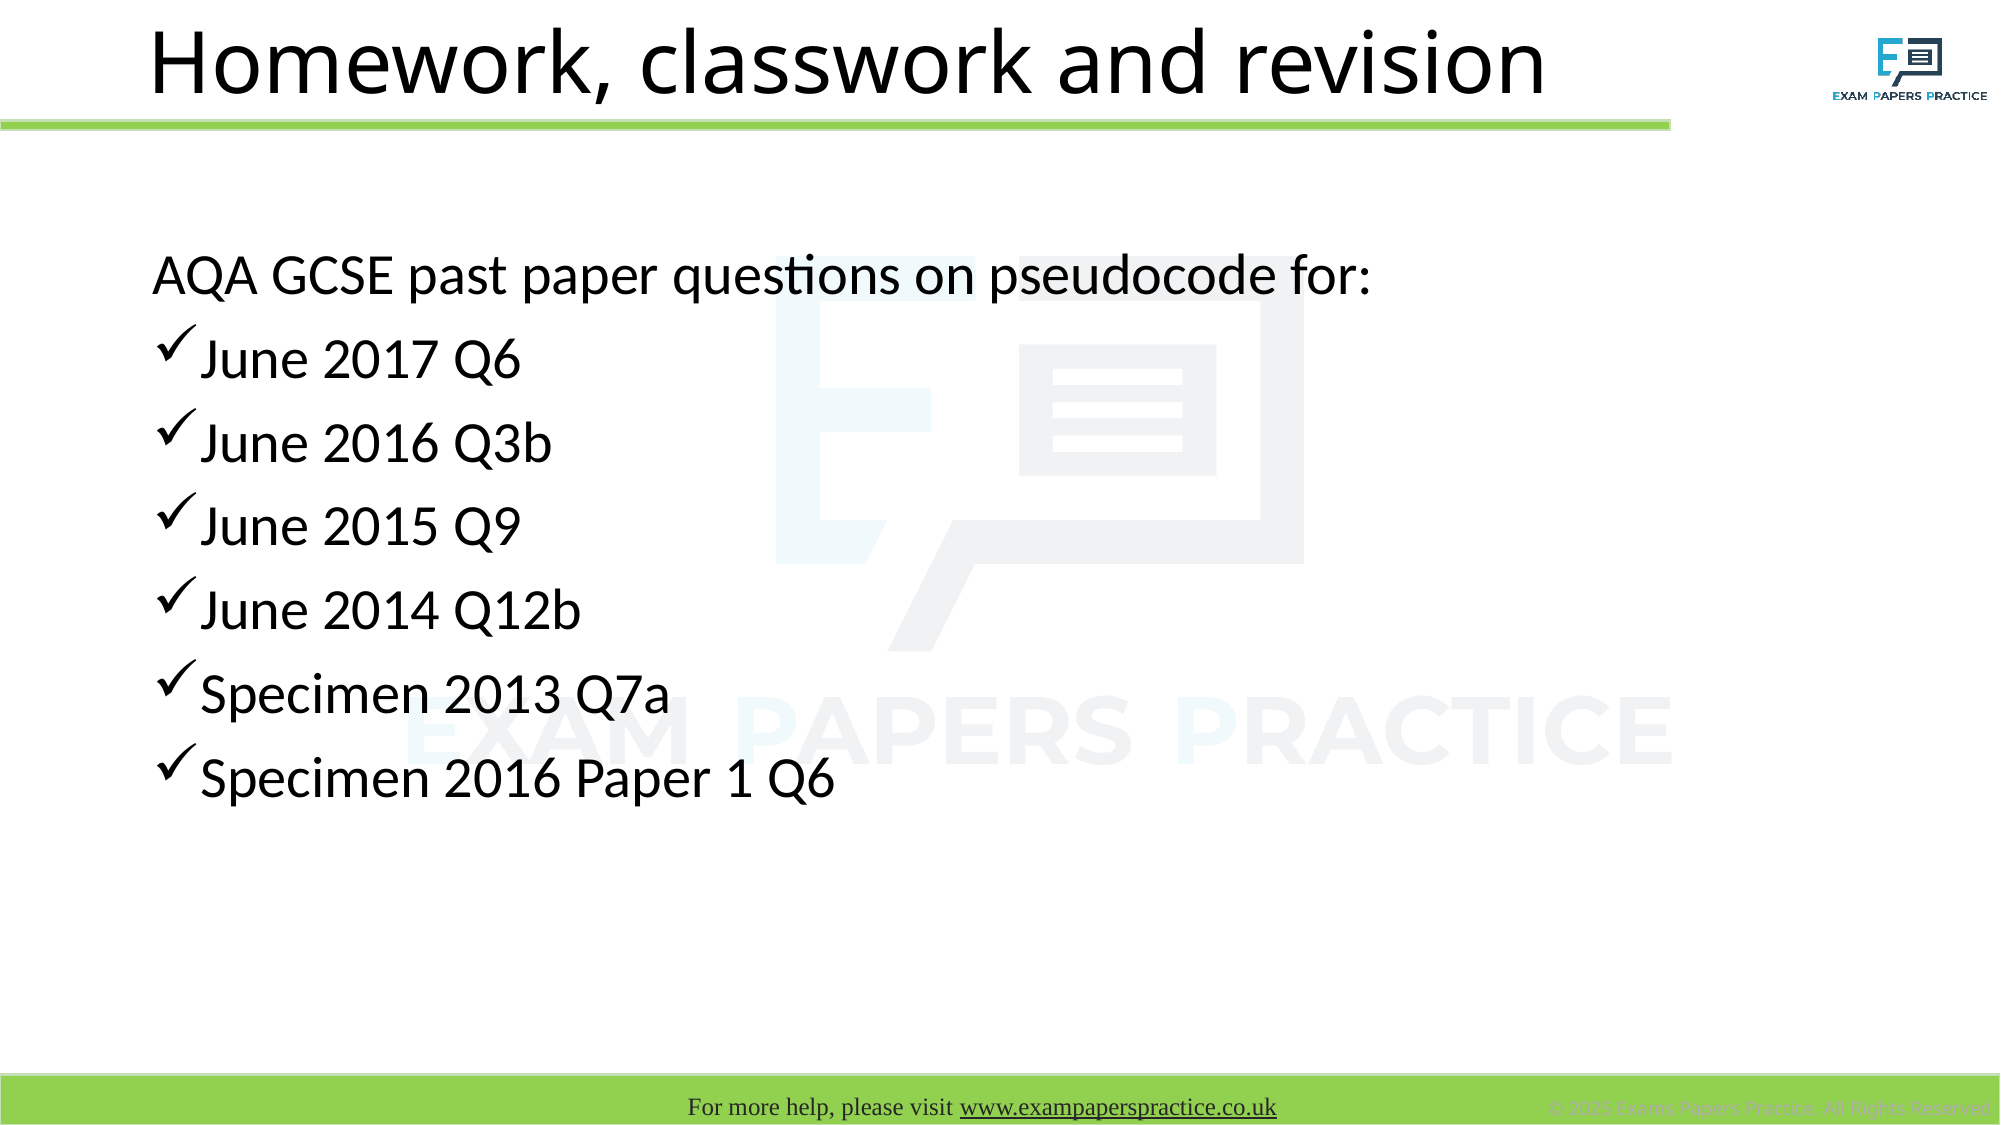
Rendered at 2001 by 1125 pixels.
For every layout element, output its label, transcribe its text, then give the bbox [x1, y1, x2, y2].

list AQA GCSE past paper questions on pseudocode for: June 2017 Q6 June 2016 Q3b June 2015 Q9 June 2014 Q12b Specimen 2013 Q7a Specimen 2016 Paper 1 Q6 [137, 236, 1863, 951]
title Homework, classwork and revision [132, 11, 1858, 121]
